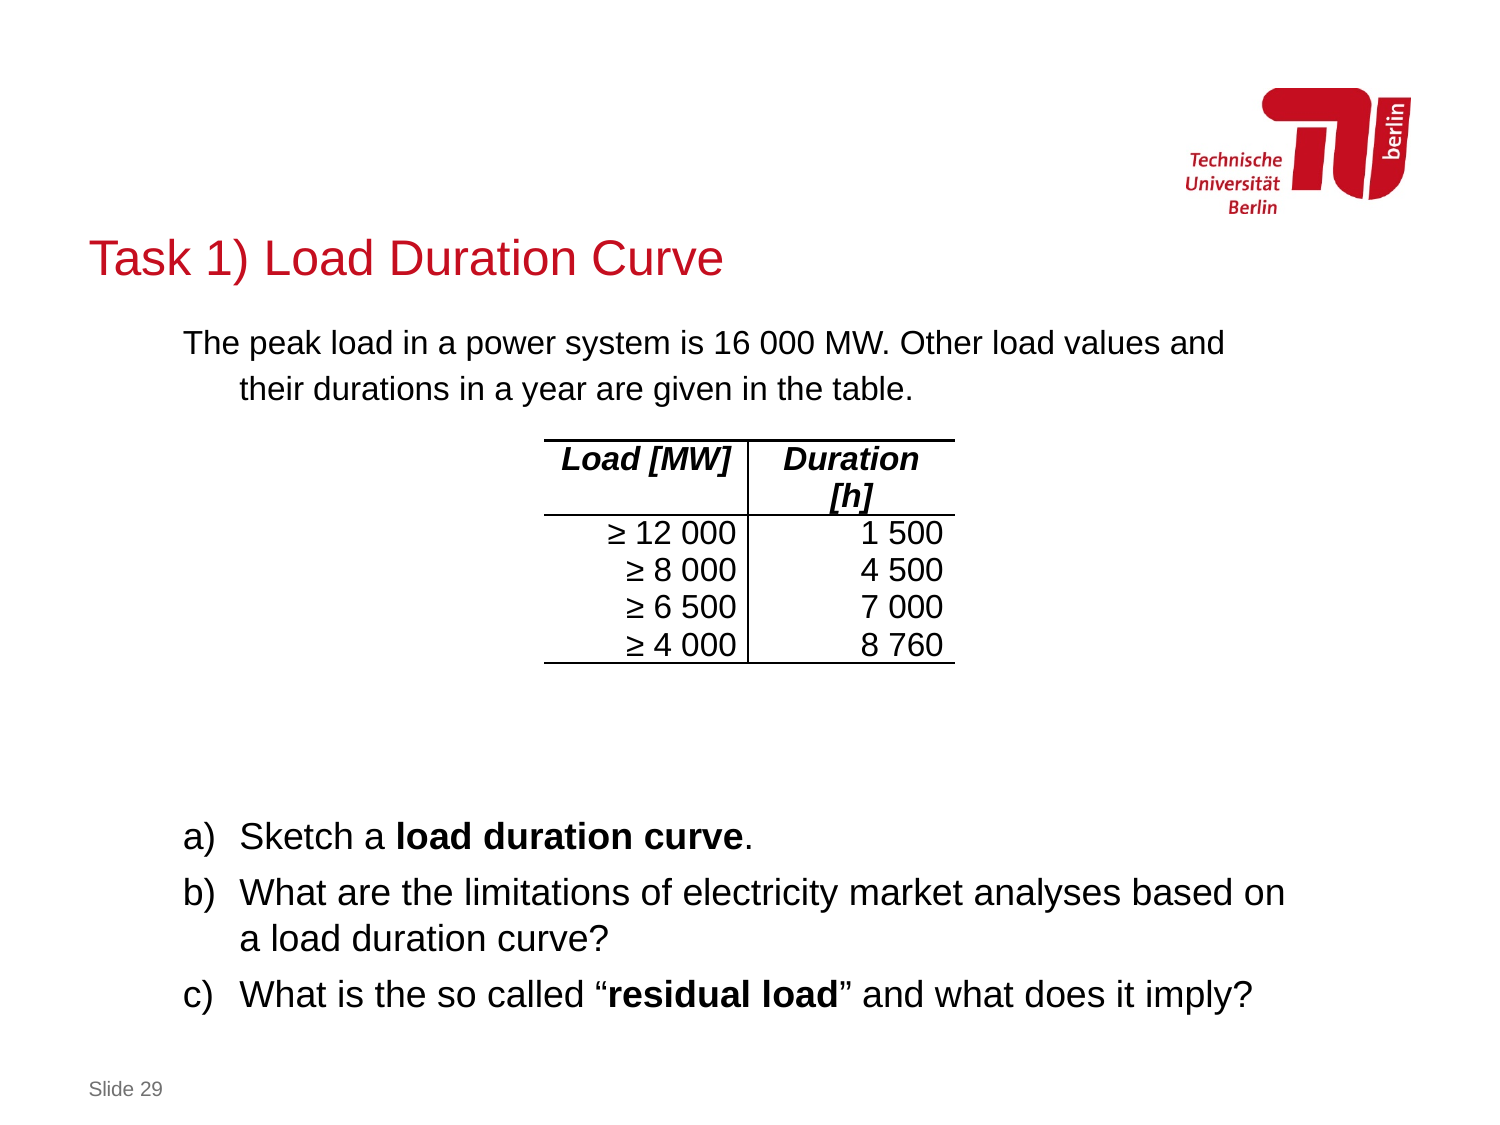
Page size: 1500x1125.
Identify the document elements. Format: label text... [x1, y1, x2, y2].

table_cell ≥ 4 000 [544, 626, 747, 662]
table_header Load [MW] [544, 442, 747, 514]
slide_number Slide 29 [88, 1075, 1176, 1101]
table_cell 7 000 [749, 589, 955, 626]
table_cell ≥ 8 000 [544, 552, 747, 589]
table_cell 8 760 [749, 626, 955, 662]
table_cell 1 500 [749, 516, 955, 552]
table_cell 4 500 [749, 552, 955, 589]
table_cell ≥ 6 500 [544, 589, 747, 626]
title Task 1) Load Duration Curve [88, 226, 1411, 286]
table_header Duration [h] [749, 442, 955, 514]
picture [1186, 88, 1411, 214]
list The peak load in a power system is 16 000 MW. Other load values and their durations in a year are given in the table. Sketch a load duration curve. What are the limitations of electricity market analyses based on a load duration curve? What is the so called “residual load” and what does it imply? [183, 315, 1294, 983]
table_cell ≥ 12 000 [544, 516, 747, 552]
